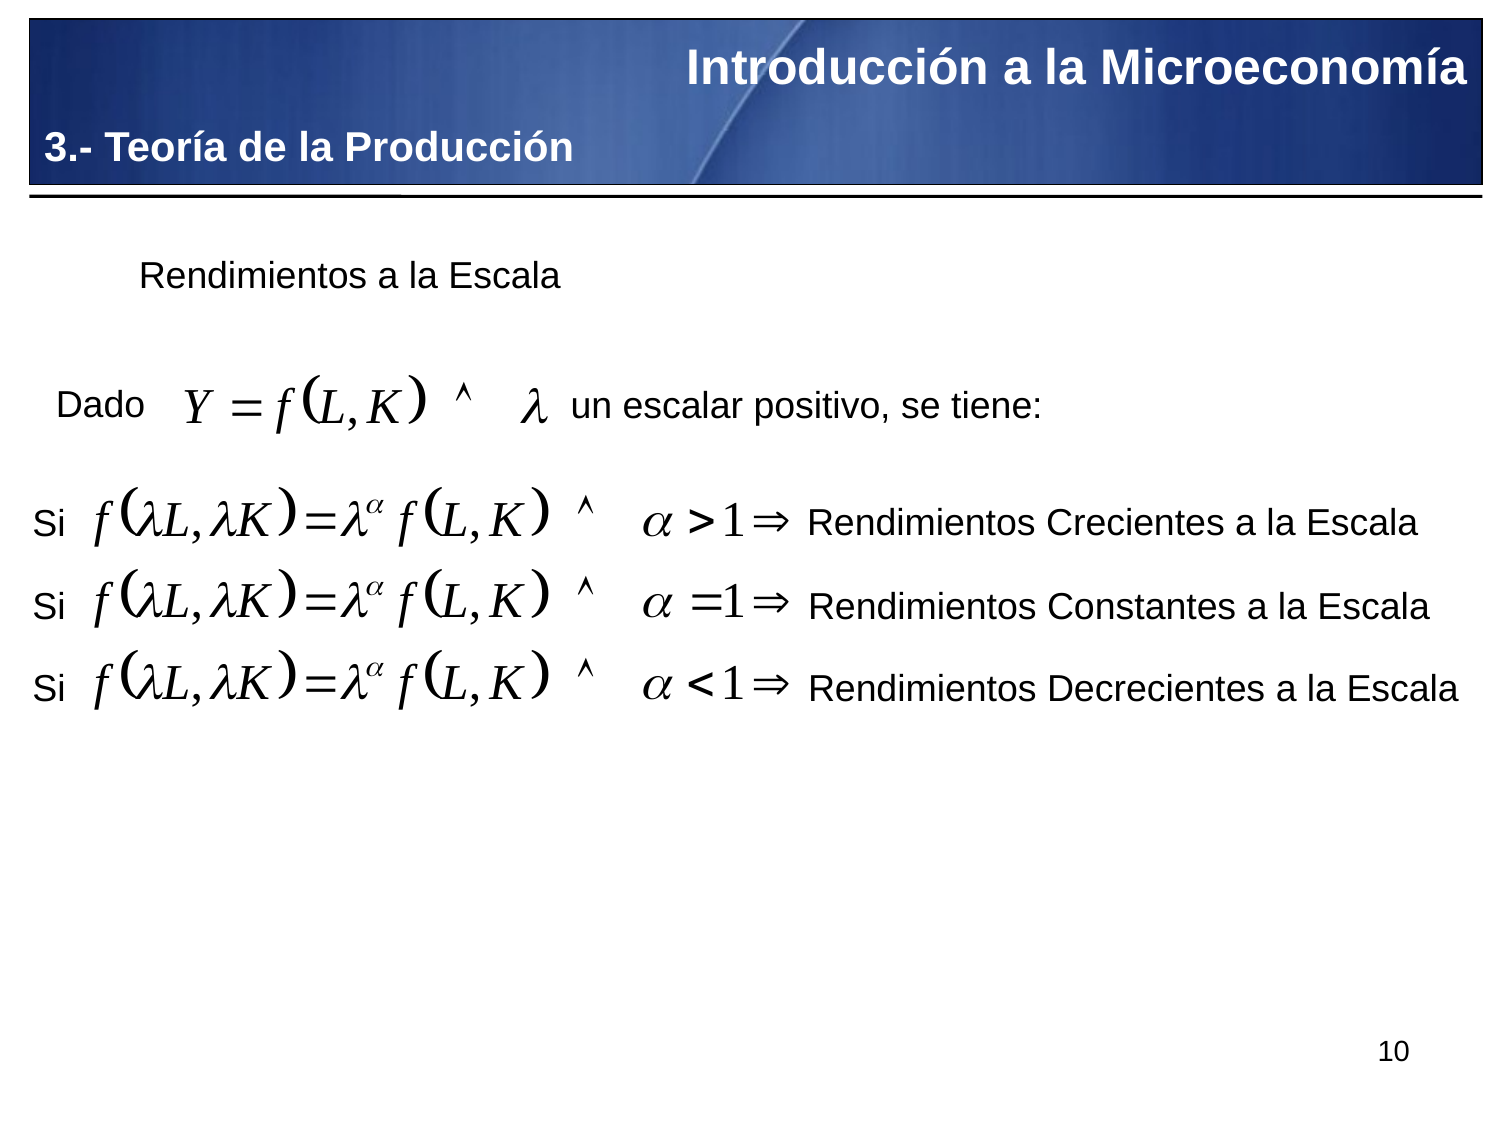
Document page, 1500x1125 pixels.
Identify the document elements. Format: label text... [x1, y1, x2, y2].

text_box Introducción a la Microeconomía [608, 26, 1483, 102]
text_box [177, 372, 562, 445]
text_box Si [17, 491, 71, 552]
text_box Rendimientos Crecientes a la Escala [815, 490, 1444, 551]
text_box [76, 479, 811, 723]
text_box 3.- Teoría de la Producción [29, 112, 632, 178]
text_box Si [17, 574, 71, 635]
text_box Dado [41, 372, 175, 433]
slide_number 10 [1074, 1024, 1426, 1103]
text_box Rendimientos Decrecientes a la Escala [815, 656, 1484, 716]
text_box un escalar positivo, se tiene: [563, 373, 1069, 434]
text_box [29, 19, 1483, 185]
text_box Si [17, 656, 71, 716]
text_box Rendimientos Constantes a la Escala [815, 574, 1456, 635]
text_box Rendimientos a la Escala [123, 243, 869, 304]
